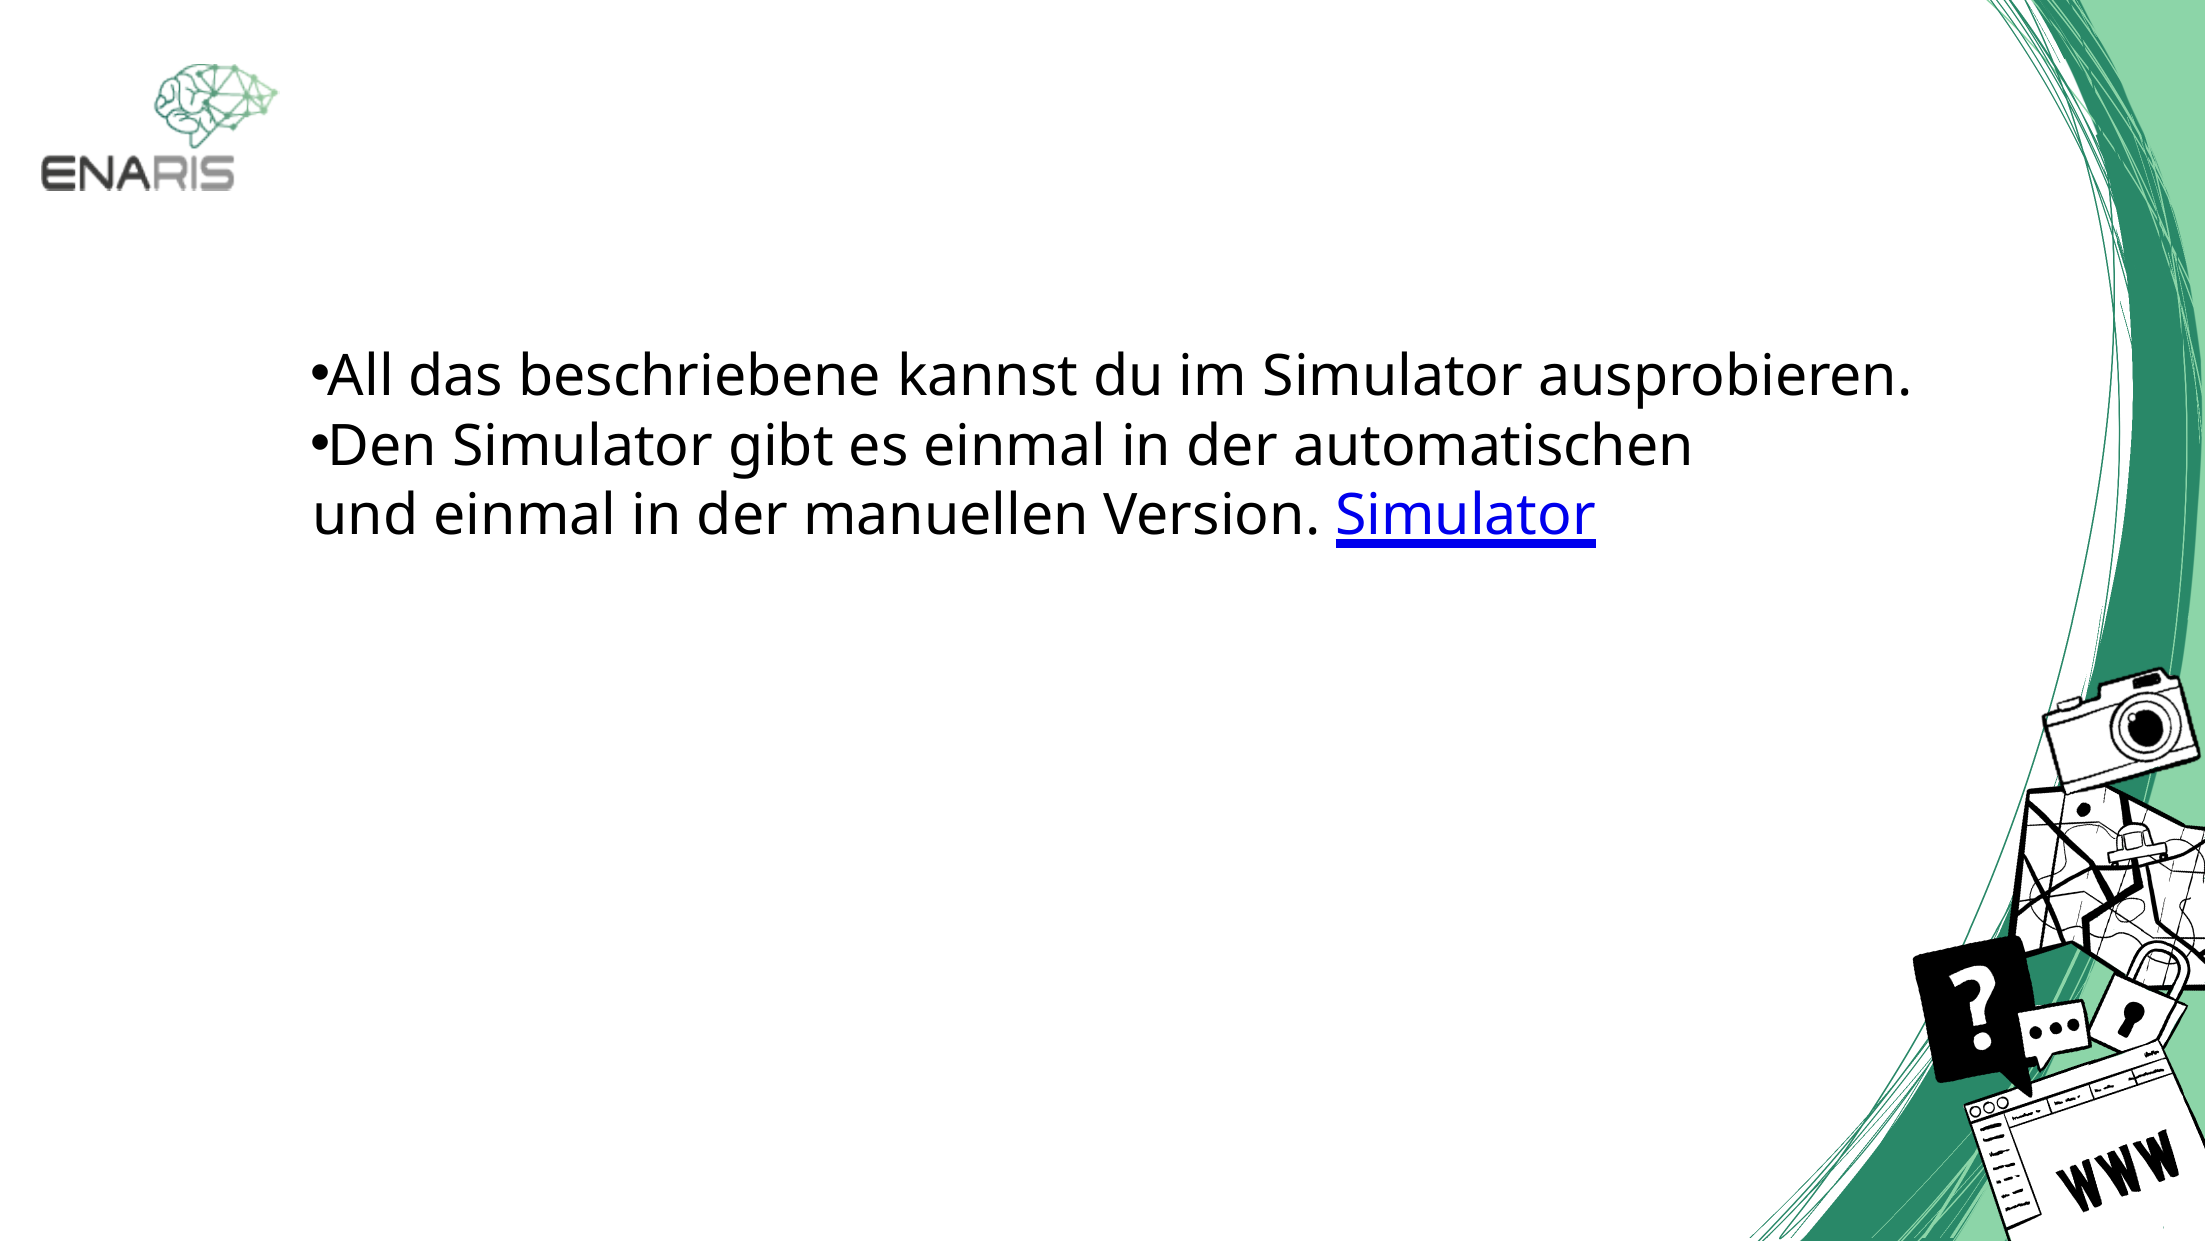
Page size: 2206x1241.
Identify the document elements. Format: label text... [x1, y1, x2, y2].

list All das beschriebene kannst du im Simulator ausprobieren. Den Simulator gibt es einmal in der automatischen und einmal in der manuellen Version. Simulator [295, 330, 2049, 558]
picture [450, 0, 2205, 1241]
picture [41, 64, 280, 191]
